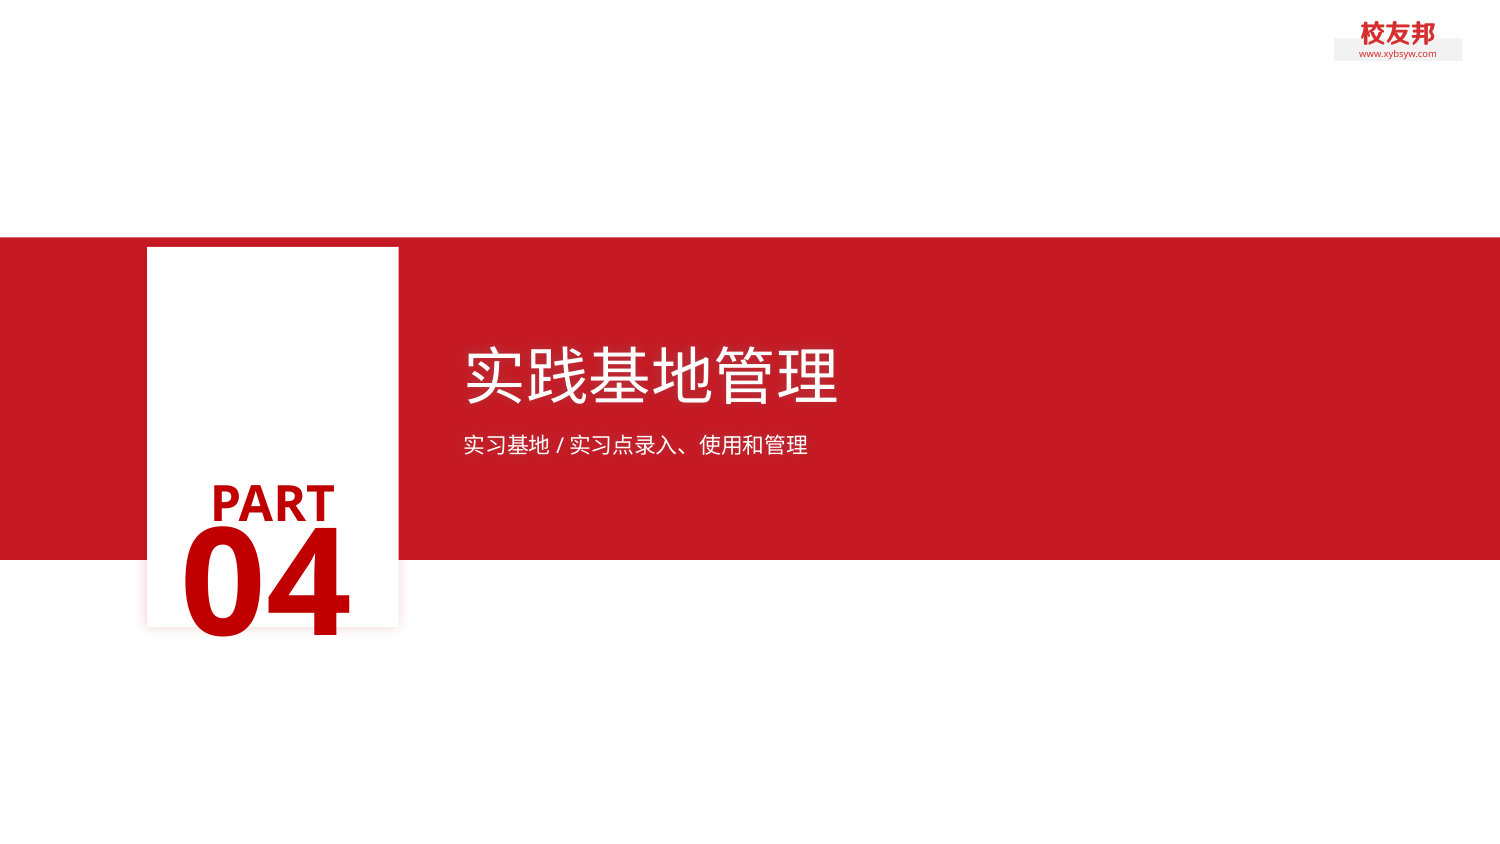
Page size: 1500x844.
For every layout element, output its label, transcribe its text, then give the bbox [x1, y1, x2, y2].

text_box [147, 246, 399, 628]
text_box [0, 237, 1500, 560]
text_box 实践基地管理 [456, 329, 1172, 419]
text_box 04 [165, 297, 388, 673]
text_box 实习基地/实习点录入、使用和管理 [456, 425, 1193, 464]
text_box PART [165, 463, 350, 539]
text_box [1333, 21, 1463, 67]
